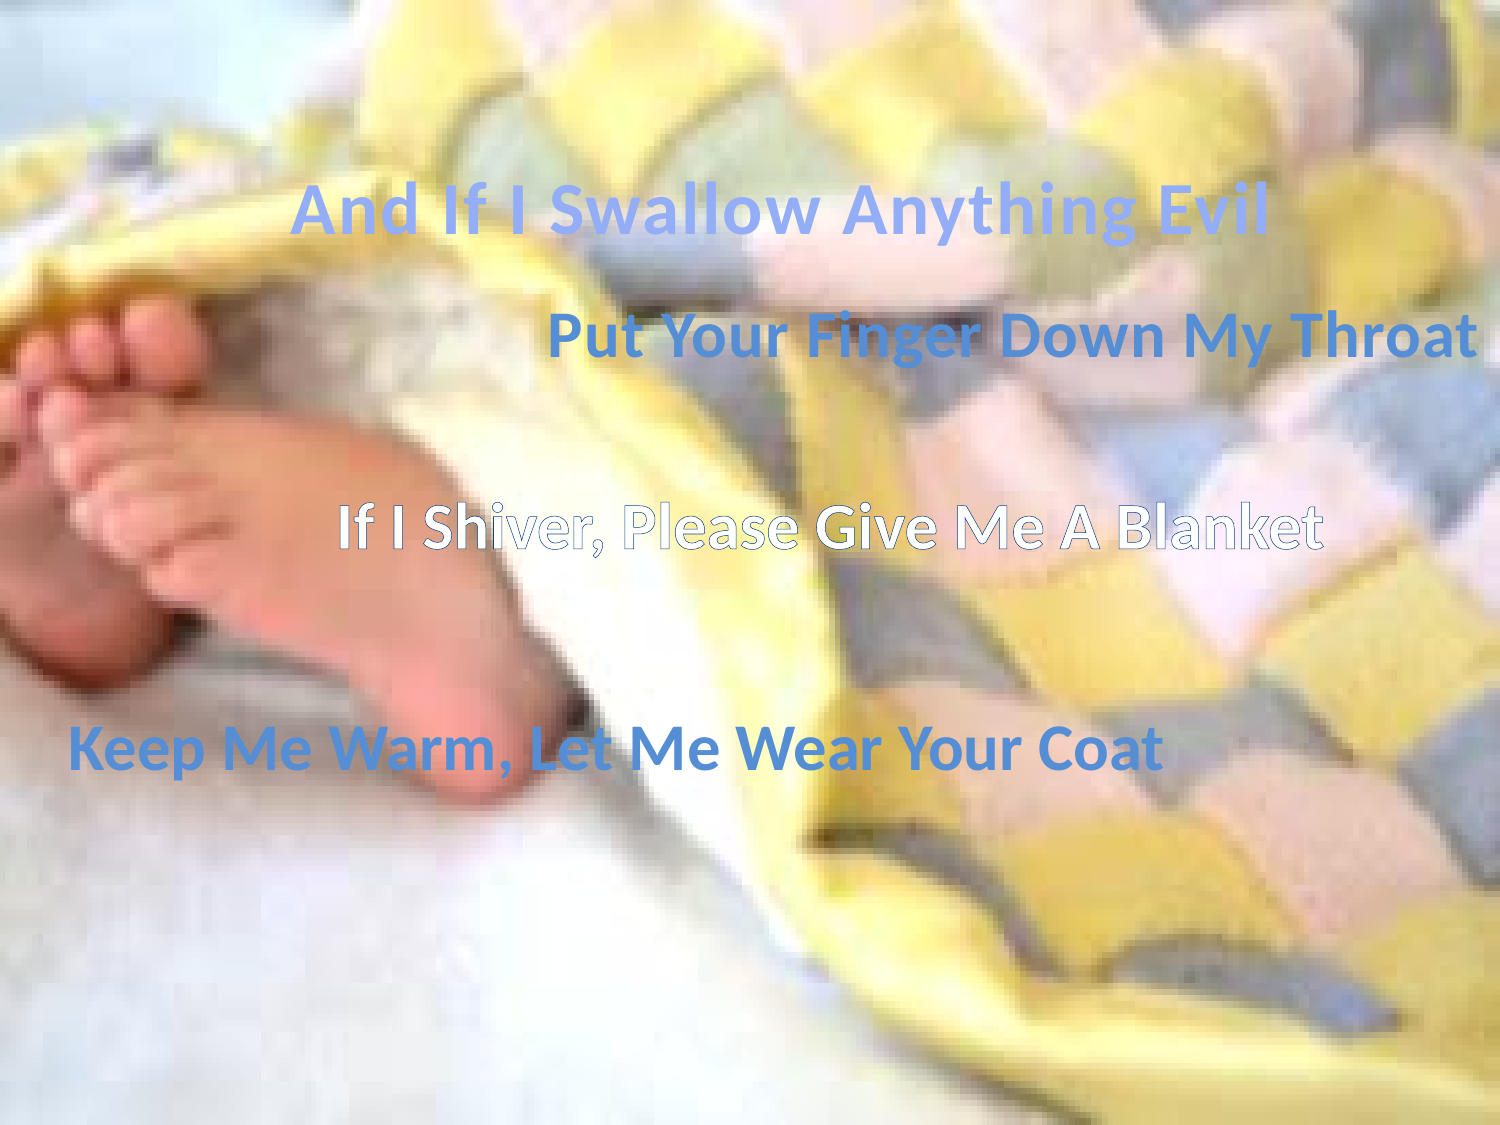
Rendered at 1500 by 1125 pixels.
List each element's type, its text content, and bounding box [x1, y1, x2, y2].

text_box Keep Me Warm, Let Me Wear Your Coat [53, 696, 1181, 792]
text_box And If I Swallow Anything Evil [275, 151, 1289, 257]
picture [0, 0, 1500, 1125]
text_box Put Your Finger Down My Throat [533, 283, 1496, 379]
text_box If I Shiver, Please Give Me A Blanket [320, 474, 1341, 570]
